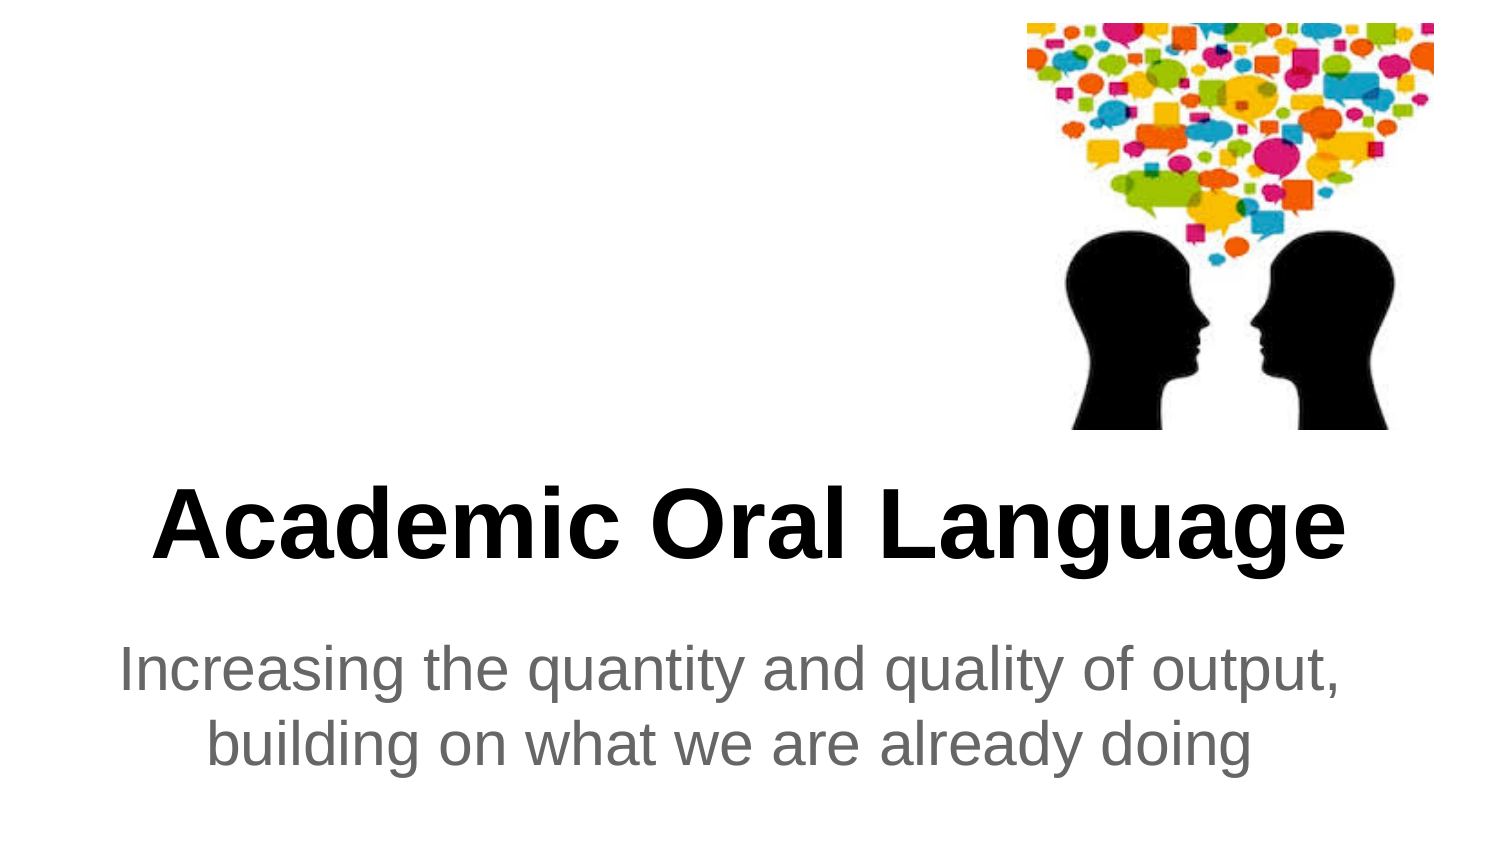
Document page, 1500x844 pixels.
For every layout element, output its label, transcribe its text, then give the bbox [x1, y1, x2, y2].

picture [1027, 23, 1434, 431]
subtitle Increasing the quantity and quality of output, building on what we are already doing [93, 613, 1369, 742]
title Academic Oral Language [112, 403, 1388, 594]
